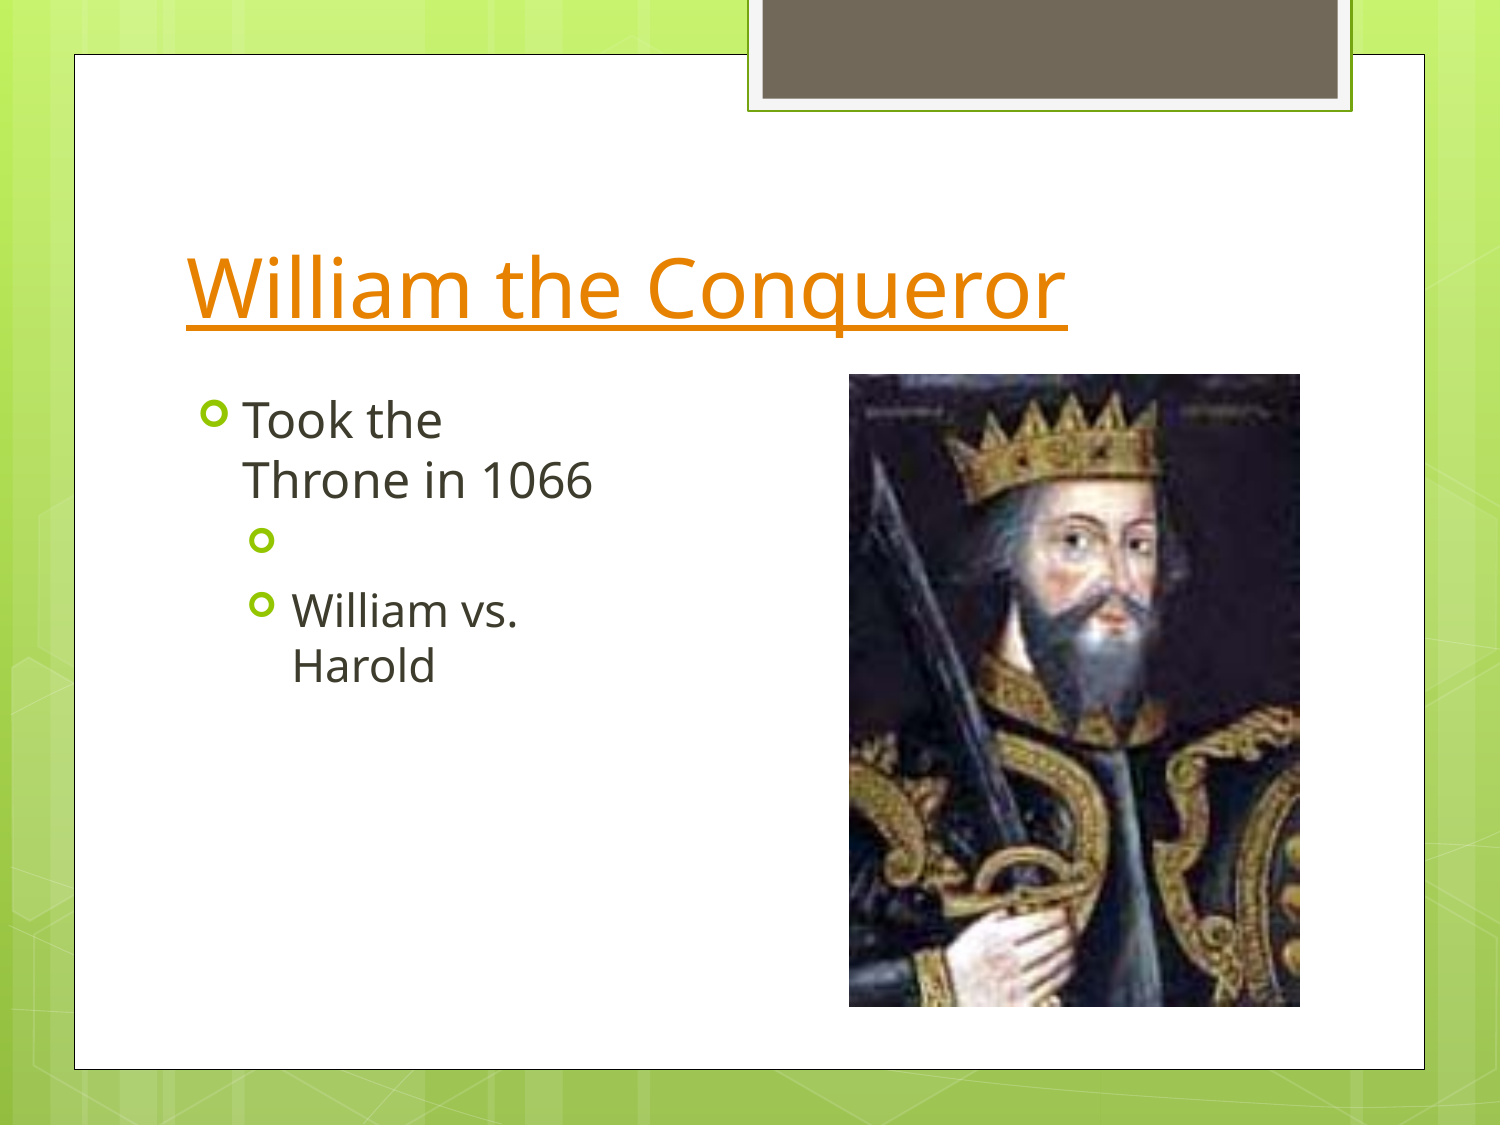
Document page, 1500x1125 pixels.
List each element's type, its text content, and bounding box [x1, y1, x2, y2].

picture [849, 374, 1301, 1008]
list Took the Throne in 1066 William vs. Harold [171, 381, 638, 957]
title William the Conqueror [171, 168, 1324, 357]
